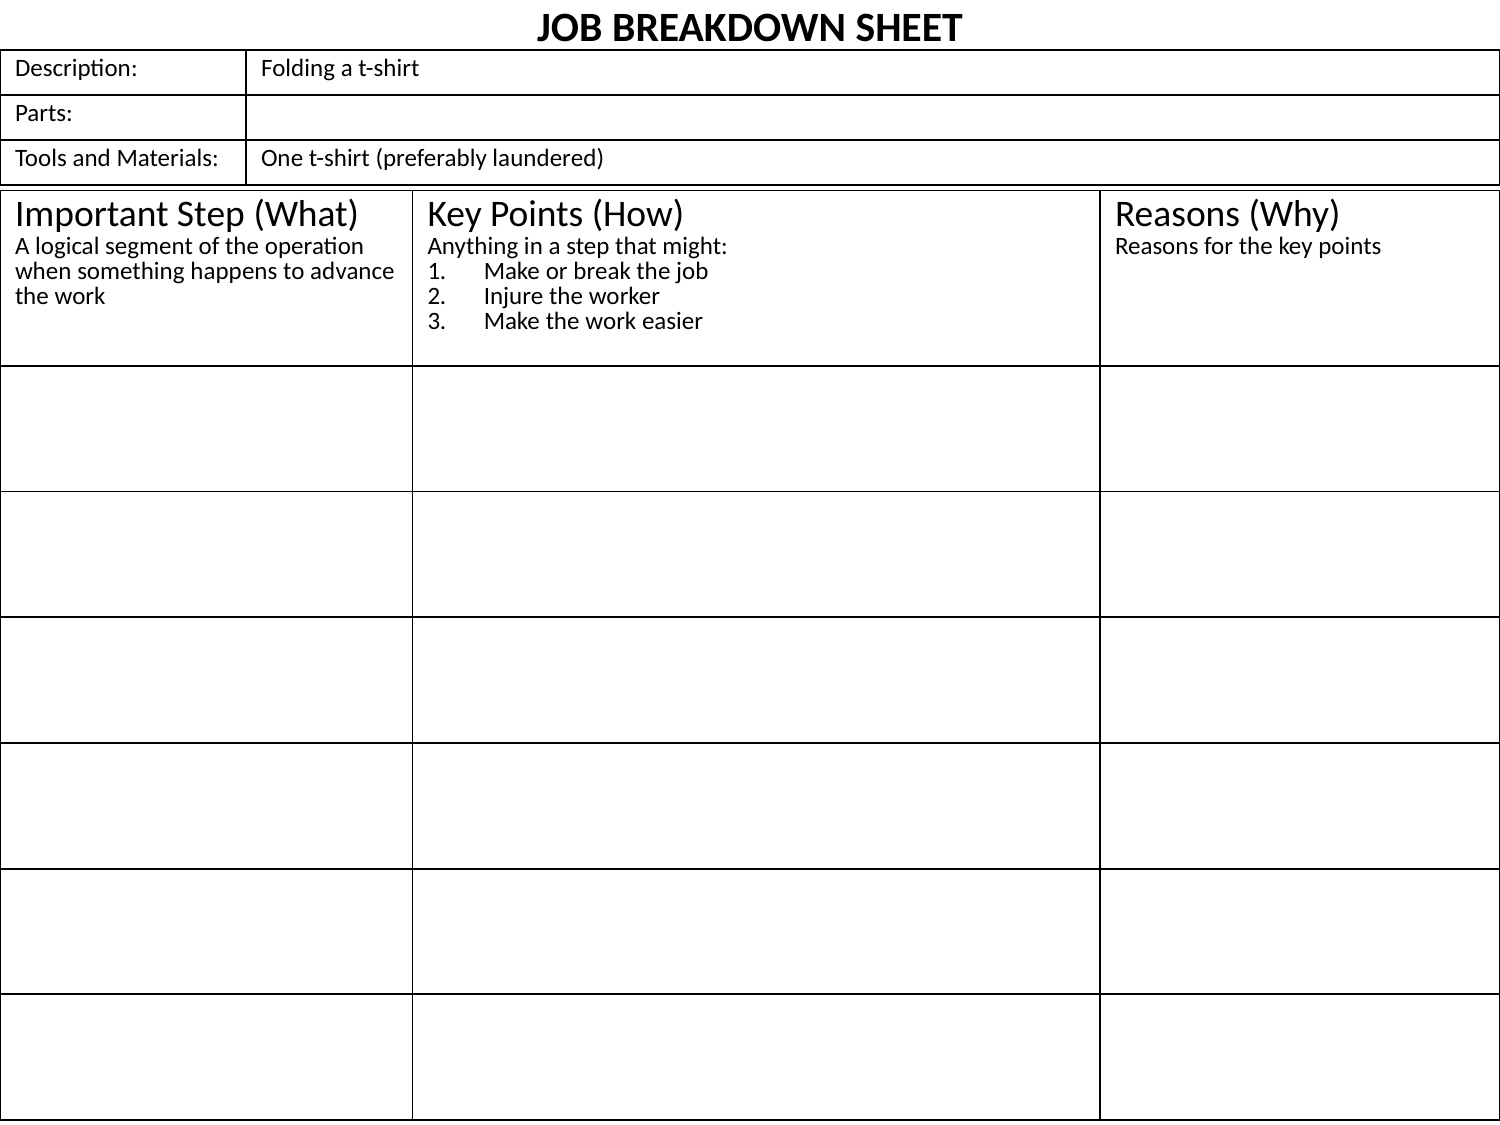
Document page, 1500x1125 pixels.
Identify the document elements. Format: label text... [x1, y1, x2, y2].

table_cell [1101, 995, 1499, 1119]
table_header Reasons (Why) Reasons for the key points [1101, 191, 1499, 365]
table_cell [1, 744, 412, 868]
table_cell [1101, 618, 1499, 742]
table_cell [1, 367, 412, 491]
table_cell [1, 618, 412, 742]
table_cell [247, 96, 1499, 139]
table_cell [413, 744, 1099, 868]
table_header Key Points (How) Anything in a step that might: Make or break the job Injure the worker Make the work easier [413, 191, 1099, 365]
table_cell [1, 870, 412, 993]
table_cell [1101, 367, 1499, 491]
table_cell [413, 618, 1099, 742]
table_cell Parts: [1, 96, 245, 139]
table_cell [1, 492, 412, 616]
table_cell [1, 995, 412, 1119]
text_box JOB BREAKDOWN SHEET [0, 0, 1500, 49]
table_cell One t-shirt (preferably laundered) [247, 141, 1499, 184]
table_cell [1101, 870, 1499, 993]
table_header Important Step (What) A logical segment of the operation when something happens to advance the work [1, 191, 412, 365]
table_cell [413, 995, 1099, 1119]
table_header Description: [1, 51, 245, 94]
table_cell [413, 367, 1099, 491]
table_header Folding a t-shirt [247, 51, 1499, 94]
table_cell [1101, 492, 1499, 616]
table_cell Tools and Materials: [1, 141, 245, 184]
table_cell [1101, 744, 1499, 868]
table_cell [413, 870, 1099, 993]
table_cell [413, 492, 1099, 616]
